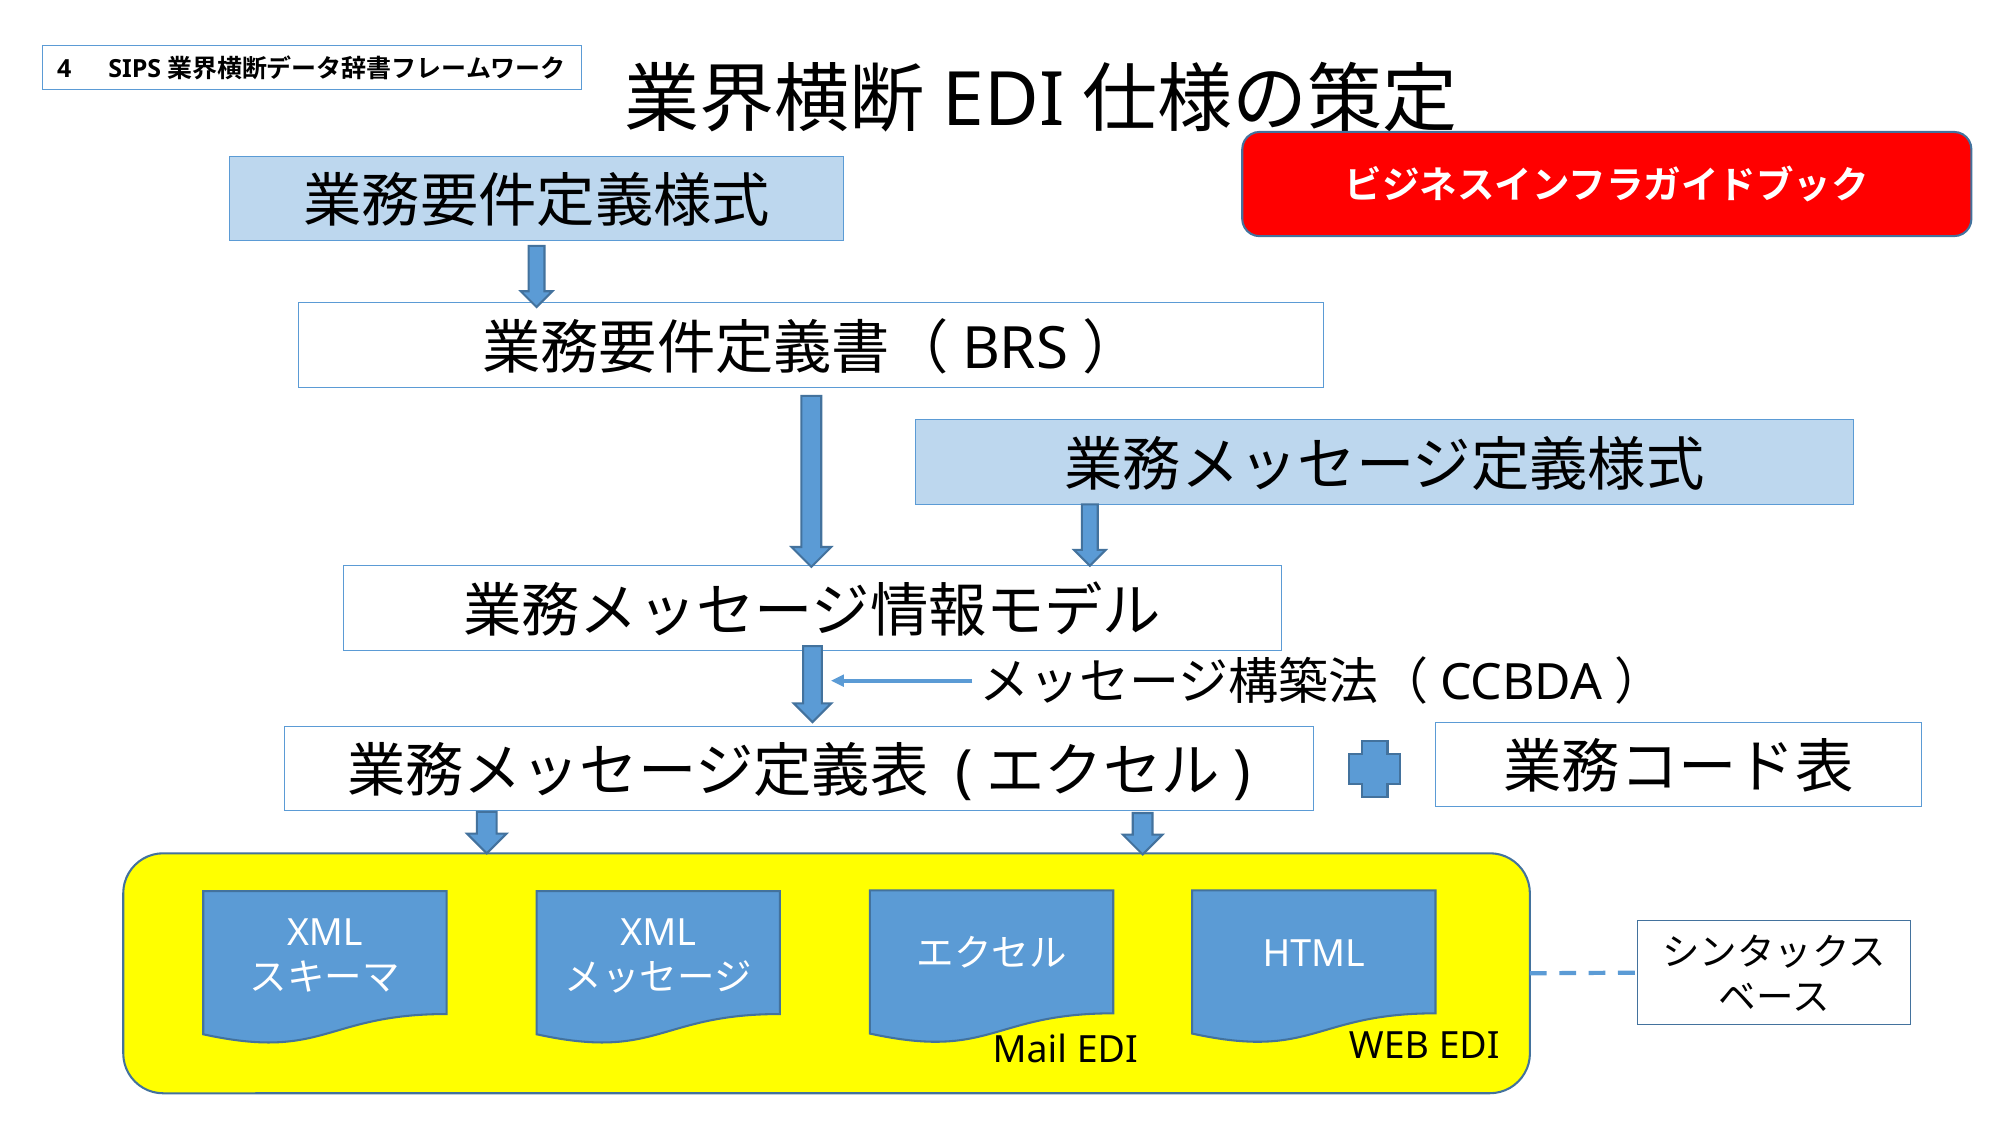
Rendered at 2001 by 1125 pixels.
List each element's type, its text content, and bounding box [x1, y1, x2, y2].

text_box XML スキーマ [202, 890, 448, 1044]
text_box 業界横断EDI仕様の策定 [142, 42, 1940, 148]
text_box ビジネスインフラガイドブック [1241, 130, 1973, 238]
text_box 業務要件定義書（BRS） [298, 302, 1324, 388]
text_box [791, 645, 834, 724]
text_box Mail EDI [977, 1017, 1268, 1078]
text_box 業務要件定義様式 [229, 156, 844, 241]
text_box [1120, 811, 1165, 856]
text_box [464, 810, 510, 855]
text_box [518, 244, 555, 309]
text_box メッセージ構築法（CCBDA） [964, 642, 1899, 717]
text_box 業務メッセージ定義様式 [915, 419, 1854, 505]
text_box [122, 852, 1531, 1095]
text_box [789, 394, 834, 569]
text_box シンタックス ベース [1637, 920, 1911, 1025]
text_box [1348, 740, 1401, 798]
text_box HTML [1191, 889, 1437, 1043]
text_box 業務コード表 [1435, 722, 1922, 807]
text_box WEB EDI [1334, 1013, 1625, 1074]
text_box 4 SIPS業界横断データ辞書フレームワーク [42, 45, 582, 90]
text_box エクセル [868, 889, 1115, 1043]
text_box 業務メッセージ情報モデル [343, 565, 1282, 651]
text_box [1071, 503, 1109, 568]
text_box 業務メッセージ定義表 (エクセル) [284, 726, 1314, 811]
text_box XML メッセージ [535, 890, 781, 1044]
